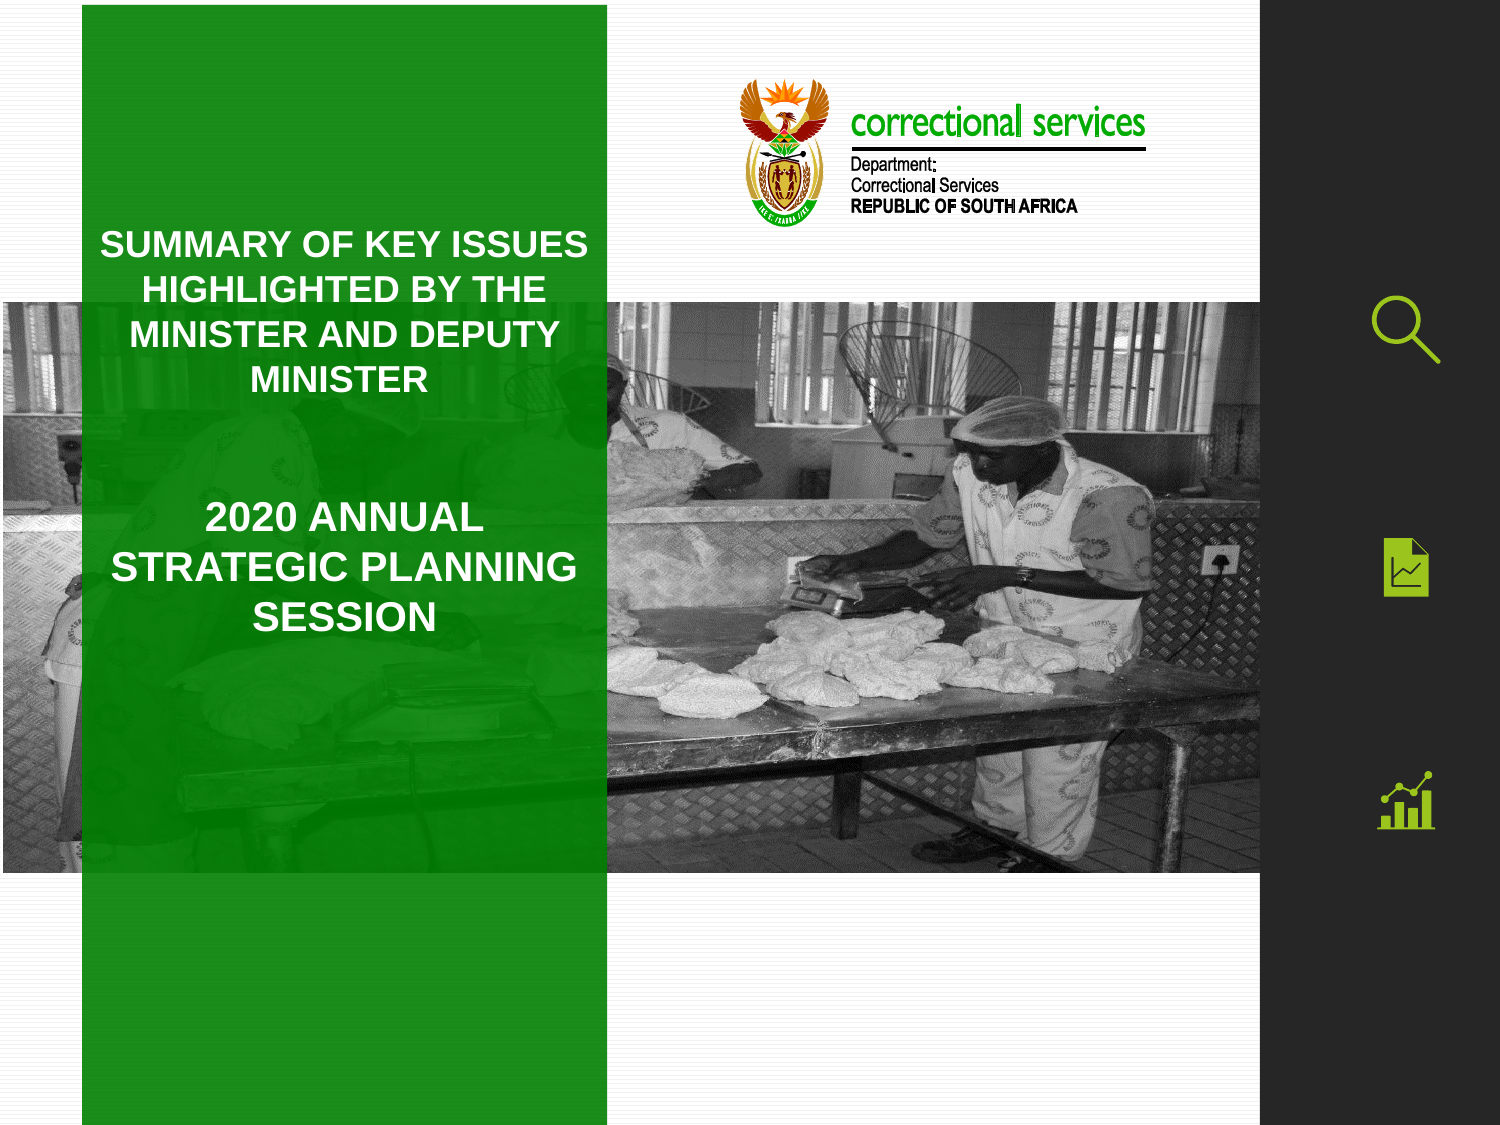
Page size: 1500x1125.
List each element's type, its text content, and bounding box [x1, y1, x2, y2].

picture [649, 0, 1193, 229]
text_box SUMMARY OF KEY ISSUES HIGHLIGHTED BY THE MINISTER AND DEPUTY MINISTER 2020 ANNUAL STRATEGIC PLANNING SESSION [82, 220, 608, 821]
text_box [1, 300, 81, 876]
text_box [1259, 0, 1500, 1125]
text_box [81, 4, 608, 1125]
text_box [608, 300, 1259, 876]
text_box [1371, 295, 1441, 830]
